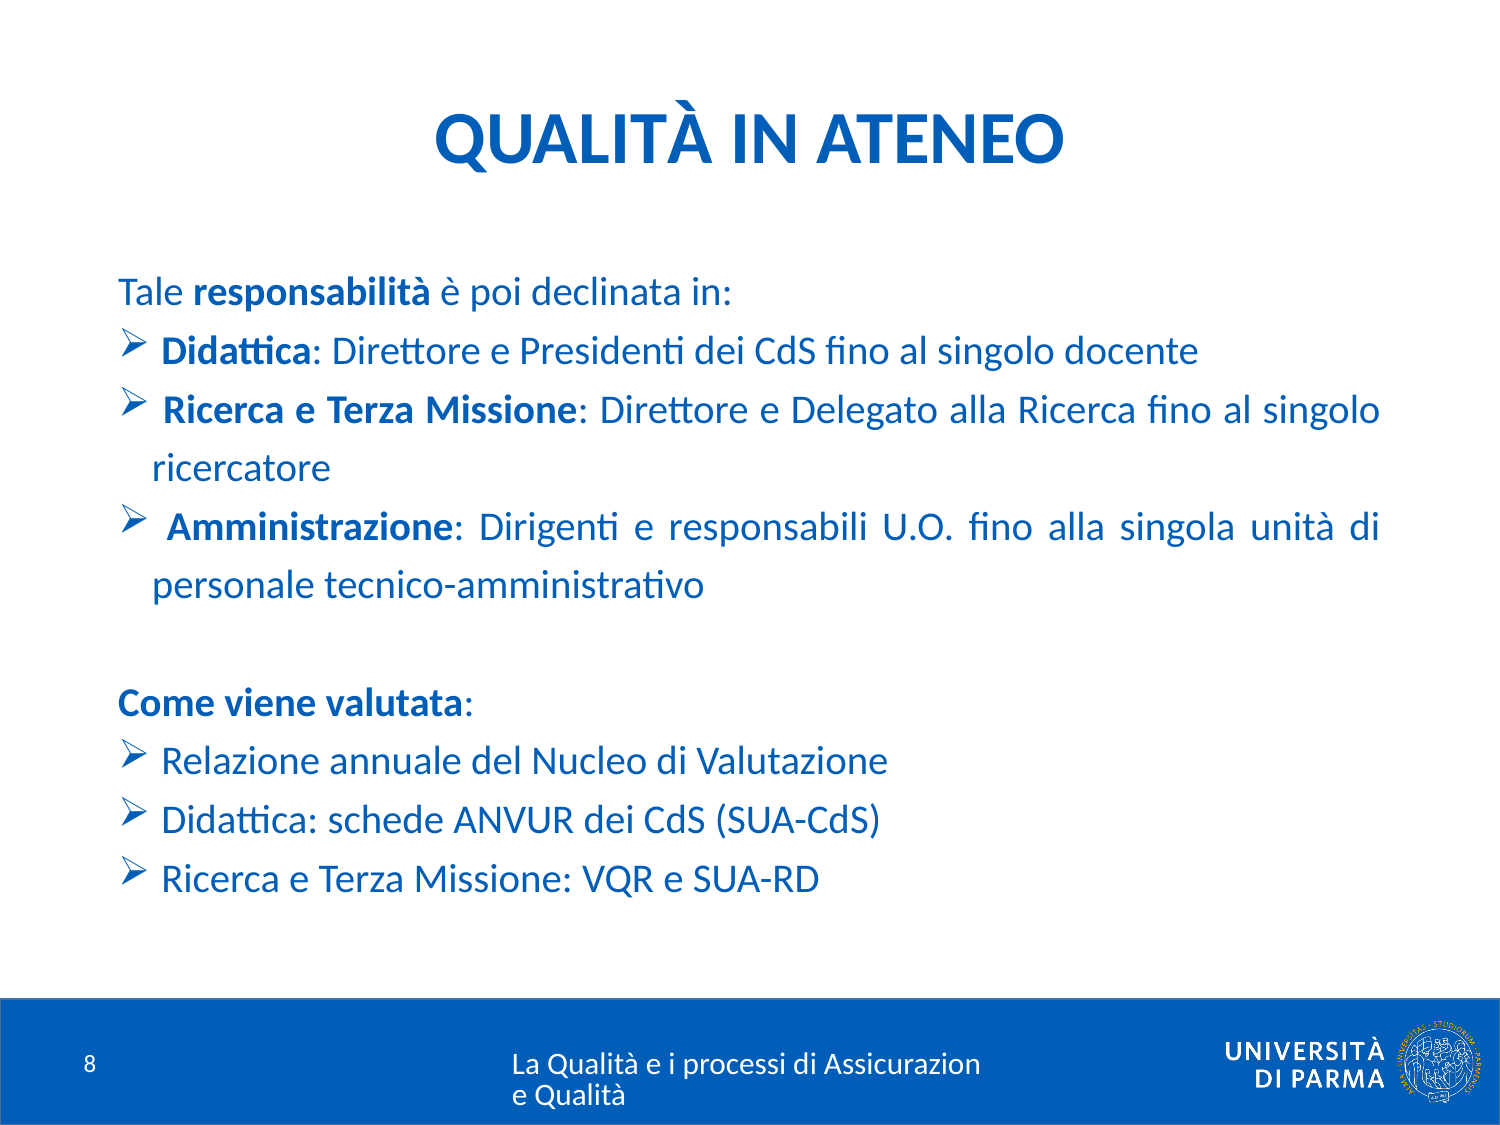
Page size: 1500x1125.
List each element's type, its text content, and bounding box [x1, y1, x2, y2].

title QUALITÀ IN ATENEO [103, 30, 1397, 247]
footer La Qualità e i processi di Assicurazione Qualità [496, 1021, 1004, 1103]
list Tale responsabilità è poi declinata in: Didattica: Direttore e Presidenti dei CdS fino al singolo docente Ricerca e Terza Missione: Direttore e Delegato alla Ricerca fino al singolo ricercatore Amministrazione: Dirigenti e responsabili U.O. fino alla singola unità di personale tecnico-amministrativo Come viene valutata: Relazione annuale del Nucleo di Valutazione Didattica: schede ANVUR dei CdS (SUA-CdS) Ricerca e Terza Missione: VQR e SUA-RD [103, 247, 1397, 915]
slide_number 8 [68, 1021, 406, 1103]
picture [1226, 1021, 1481, 1103]
